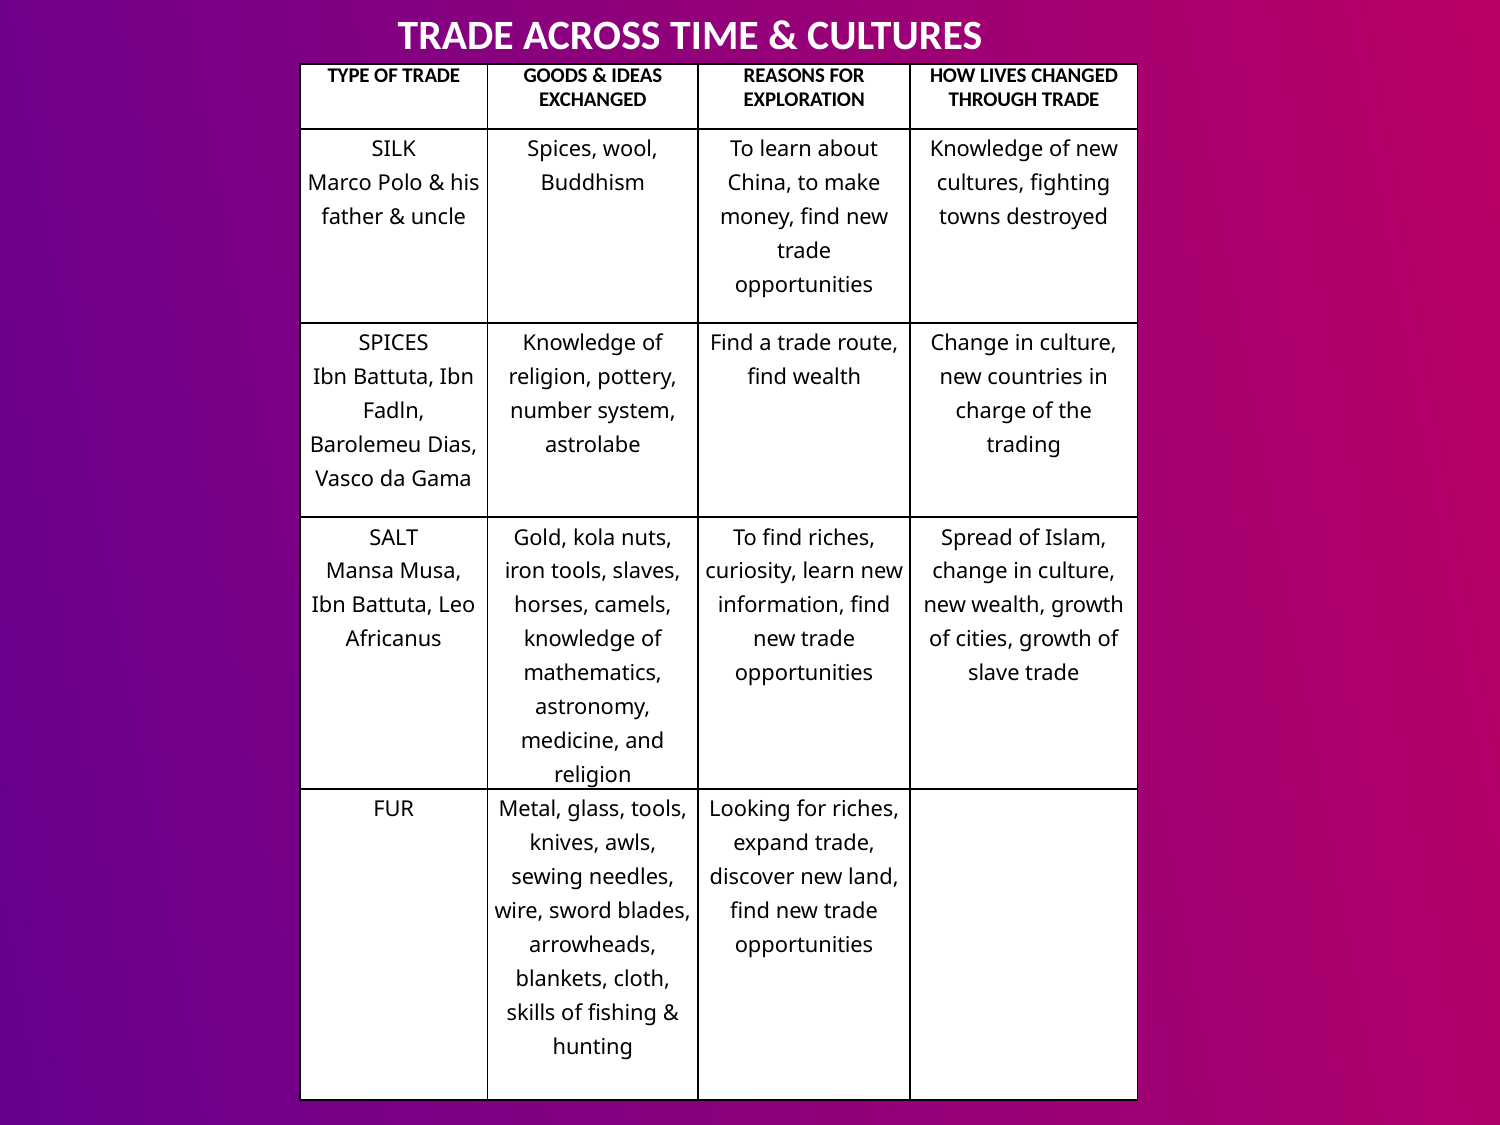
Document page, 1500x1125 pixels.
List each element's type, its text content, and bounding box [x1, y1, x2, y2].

table_cell Gold, kola nuts, iron tools, slaves, horses, camels, knowledge of mathematics, astronomy, medicine, and religion [488, 518, 697, 788]
table_cell Spread of Islam, change in culture, new wealth, growth of cities, growth of slave trade [911, 518, 1137, 788]
table_cell Change in culture, new countries in charge of the trading [911, 324, 1137, 516]
table_cell To learn about China, to make money, find new trade opportunities [699, 130, 909, 322]
table_header HOW LIVES CHANGED THROUGH TRADE [911, 65, 1137, 128]
table_cell [911, 790, 1137, 1099]
table_header REASONS FOR EXPLORATION [699, 65, 909, 128]
table_cell Looking for riches, expand trade, discover new land, find new trade opportunities [699, 790, 909, 1099]
table_cell SPICES Ibn Battuta, Ibn Fadln, Barolemeu Dias, Vasco da Gama [301, 324, 487, 516]
text_box TRADE ACROSS TIME & CULTURES [382, 0, 998, 63]
table_cell Find a trade route, find wealth [699, 324, 909, 516]
table_cell Knowledge of religion, pottery, number system, astrolabe [488, 324, 697, 516]
table_cell SALT Mansa Musa, Ibn Battuta, Leo Africanus [301, 518, 487, 788]
table_cell SILK Marco Polo & his father & uncle [301, 130, 487, 322]
table_cell Spices, wool, Buddhism [488, 130, 697, 322]
table_cell FUR [301, 790, 487, 1099]
table_header GOODS & IDEAS EXCHANGED [488, 65, 697, 128]
table_cell To find riches, curiosity, learn new information, find new trade opportunities [699, 518, 909, 788]
table_header TYPE OF TRADE [301, 65, 487, 128]
table_cell Knowledge of new cultures, fighting towns destroyed [911, 130, 1137, 322]
table_cell Metal, glass, tools, knives, awls, sewing needles, wire, sword blades, arrowheads, blankets, cloth, skills of fishing & hunting [488, 790, 697, 1099]
